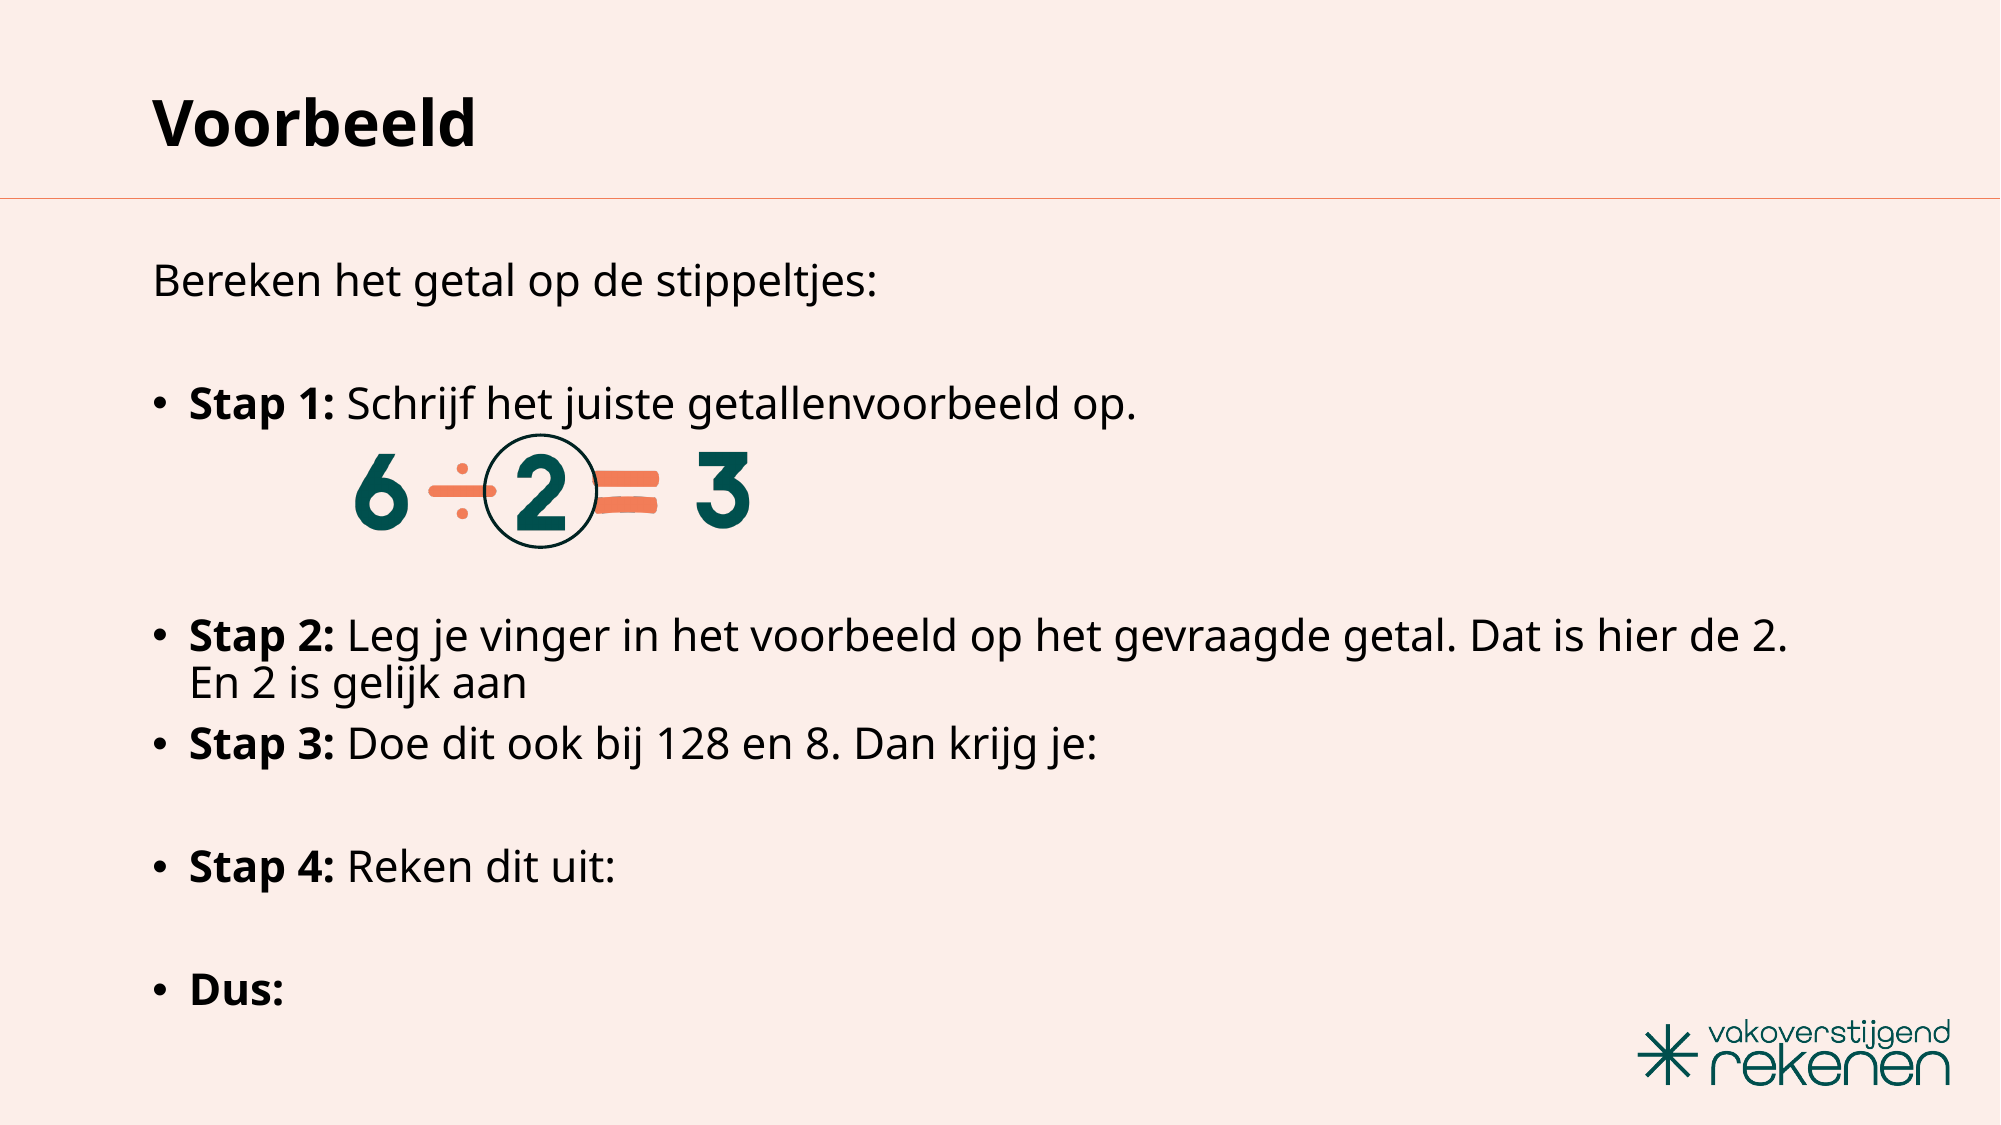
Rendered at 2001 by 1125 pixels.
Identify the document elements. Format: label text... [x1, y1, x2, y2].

title Voorbeeld [137, 83, 1863, 168]
picture [322, 424, 780, 548]
picture [1617, 1006, 1970, 1099]
